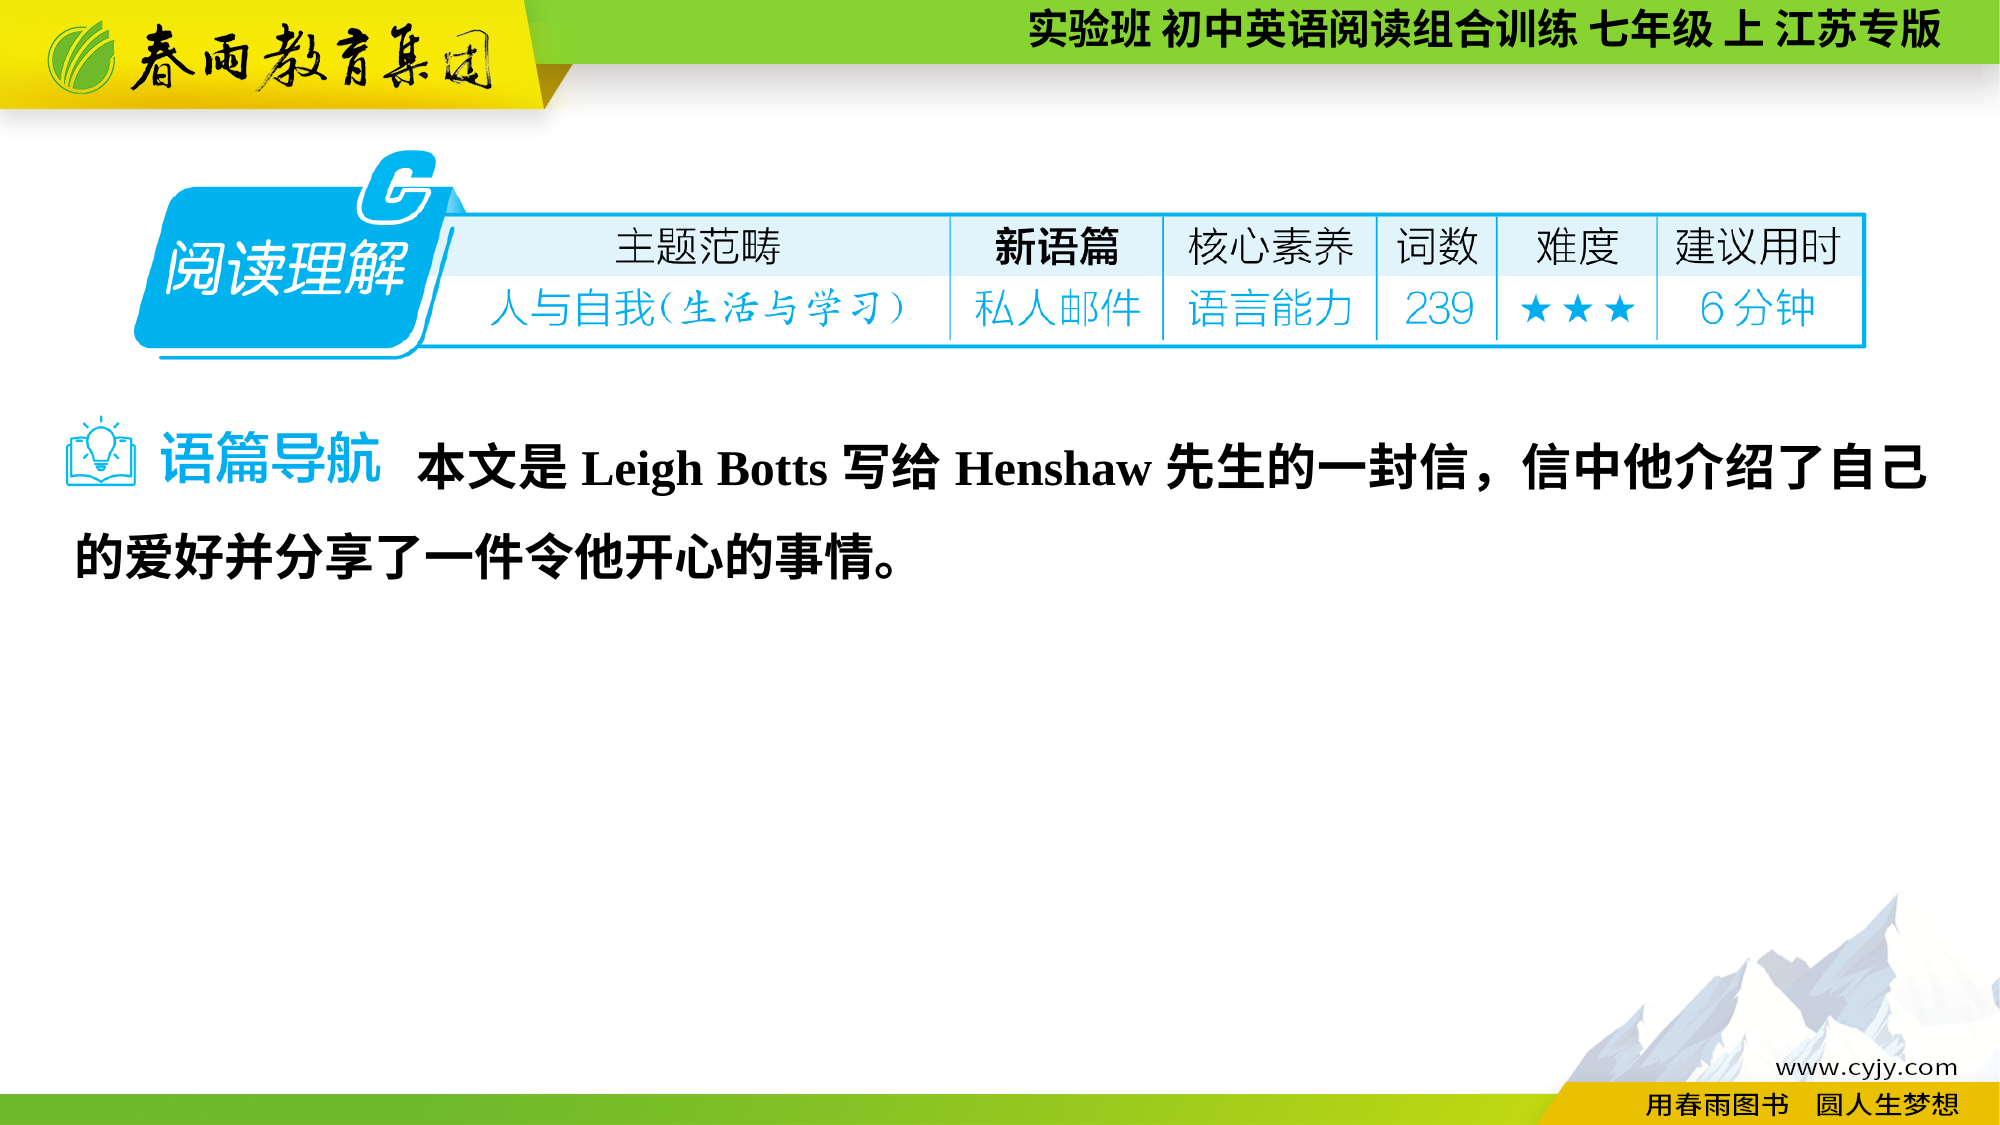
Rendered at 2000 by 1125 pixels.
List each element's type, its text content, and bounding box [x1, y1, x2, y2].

list 本文是Leigh Botts写给Henshaw先生的一封信，信中他介绍了自己的爱好并分享了一件令他开心的事情。 [59, 397, 1944, 583]
picture [0, 0, 2000, 1125]
